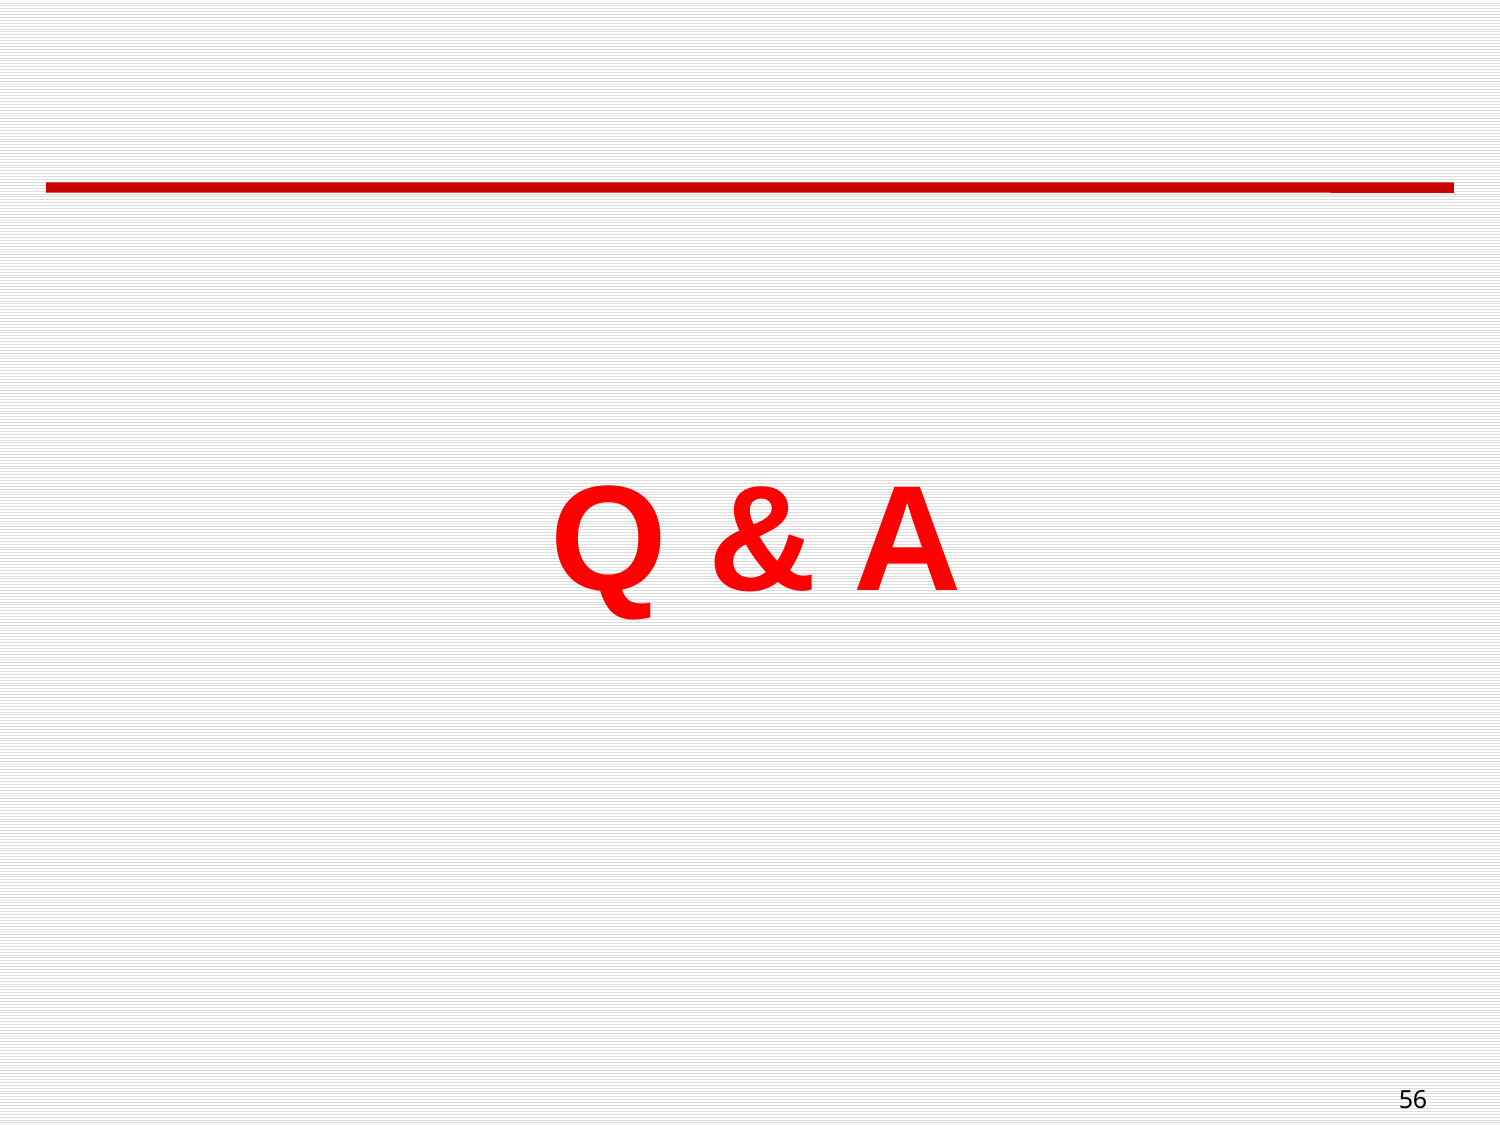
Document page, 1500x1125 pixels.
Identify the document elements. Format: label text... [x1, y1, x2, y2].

text_box Q & A [74, 343, 1438, 629]
slide_number 56 [1119, 1074, 1443, 1125]
